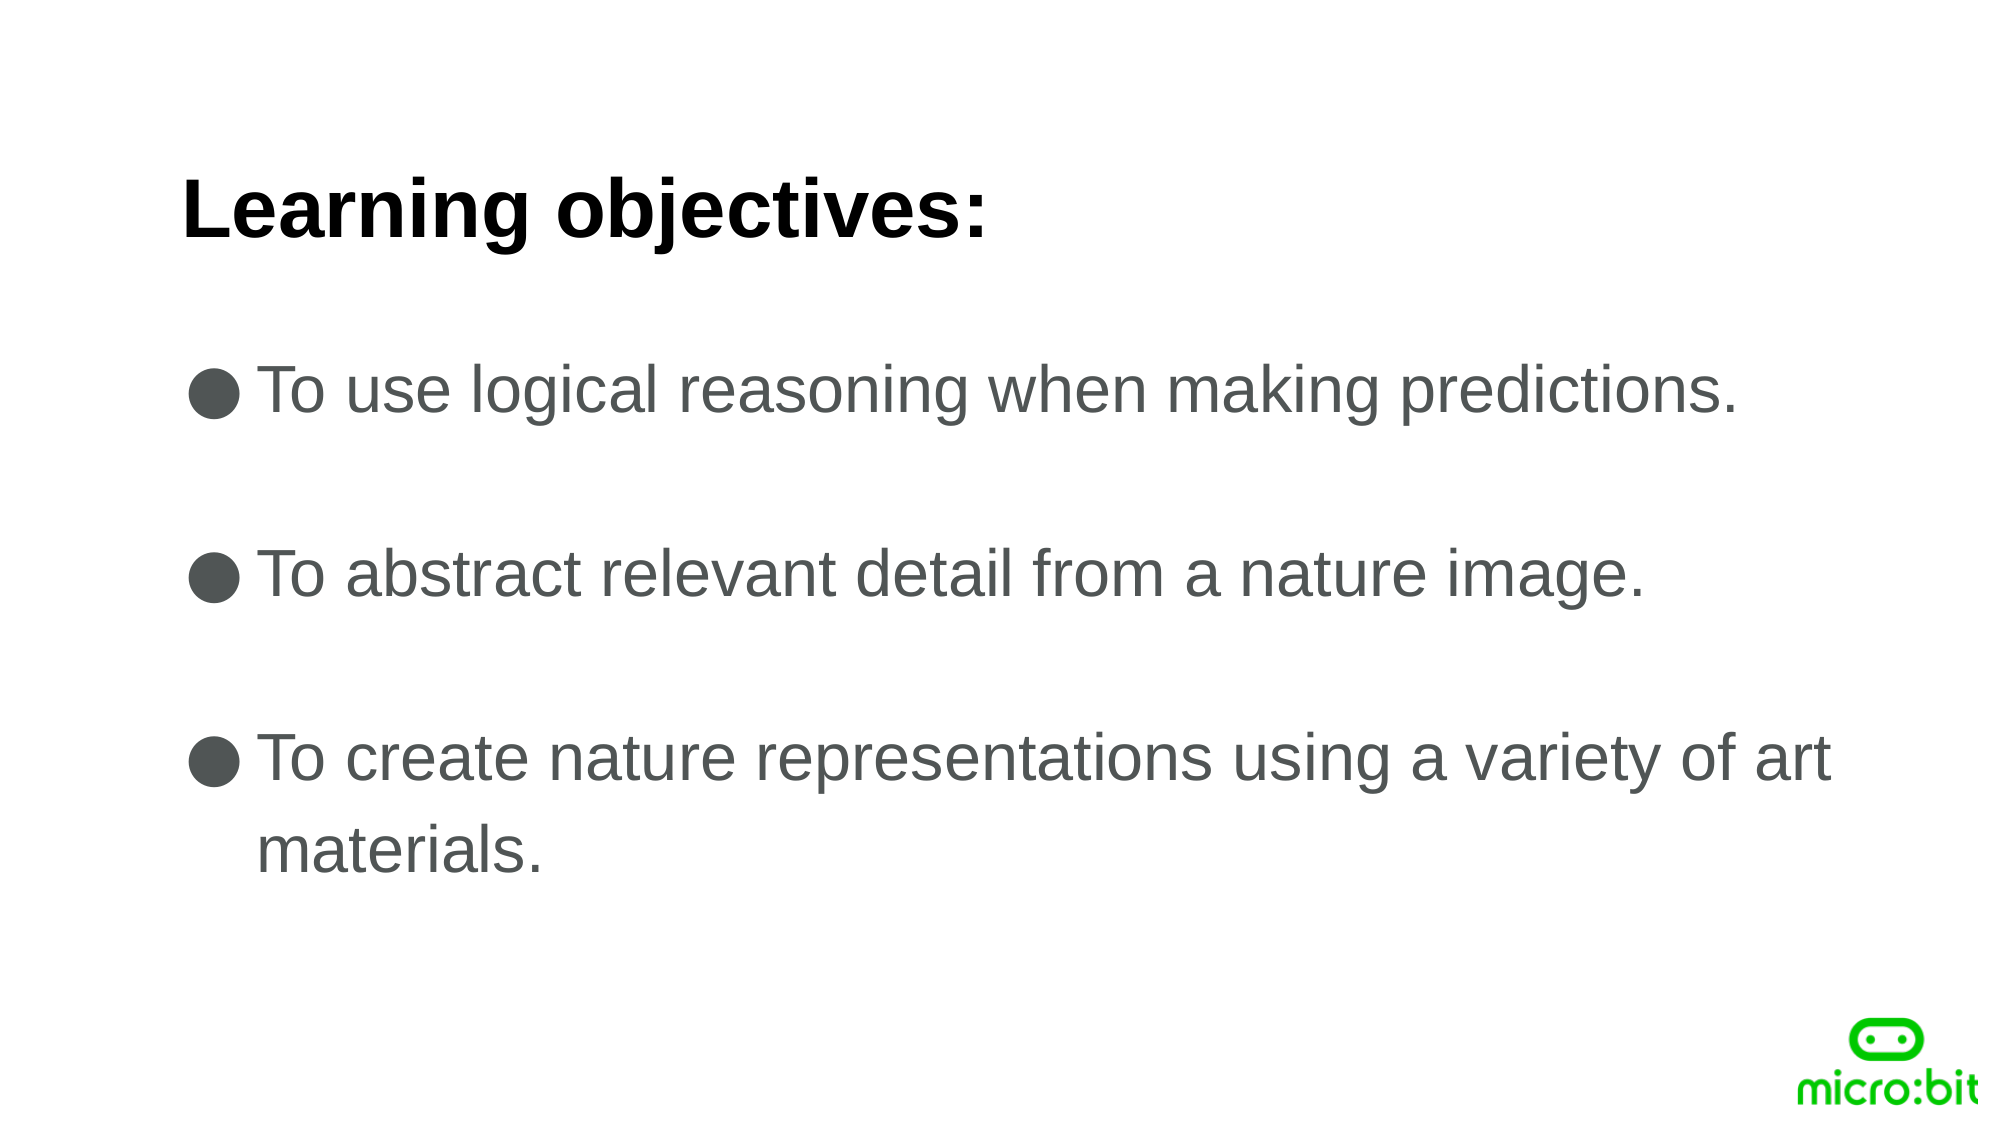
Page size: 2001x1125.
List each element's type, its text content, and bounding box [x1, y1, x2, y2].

text_box Learning objectives: To use logical reasoning when making predictions. To abstract relevant detail from a nature image. To create nature representations using a variety of art materials. [166, 60, 1918, 884]
picture [1797, 1017, 1978, 1106]
